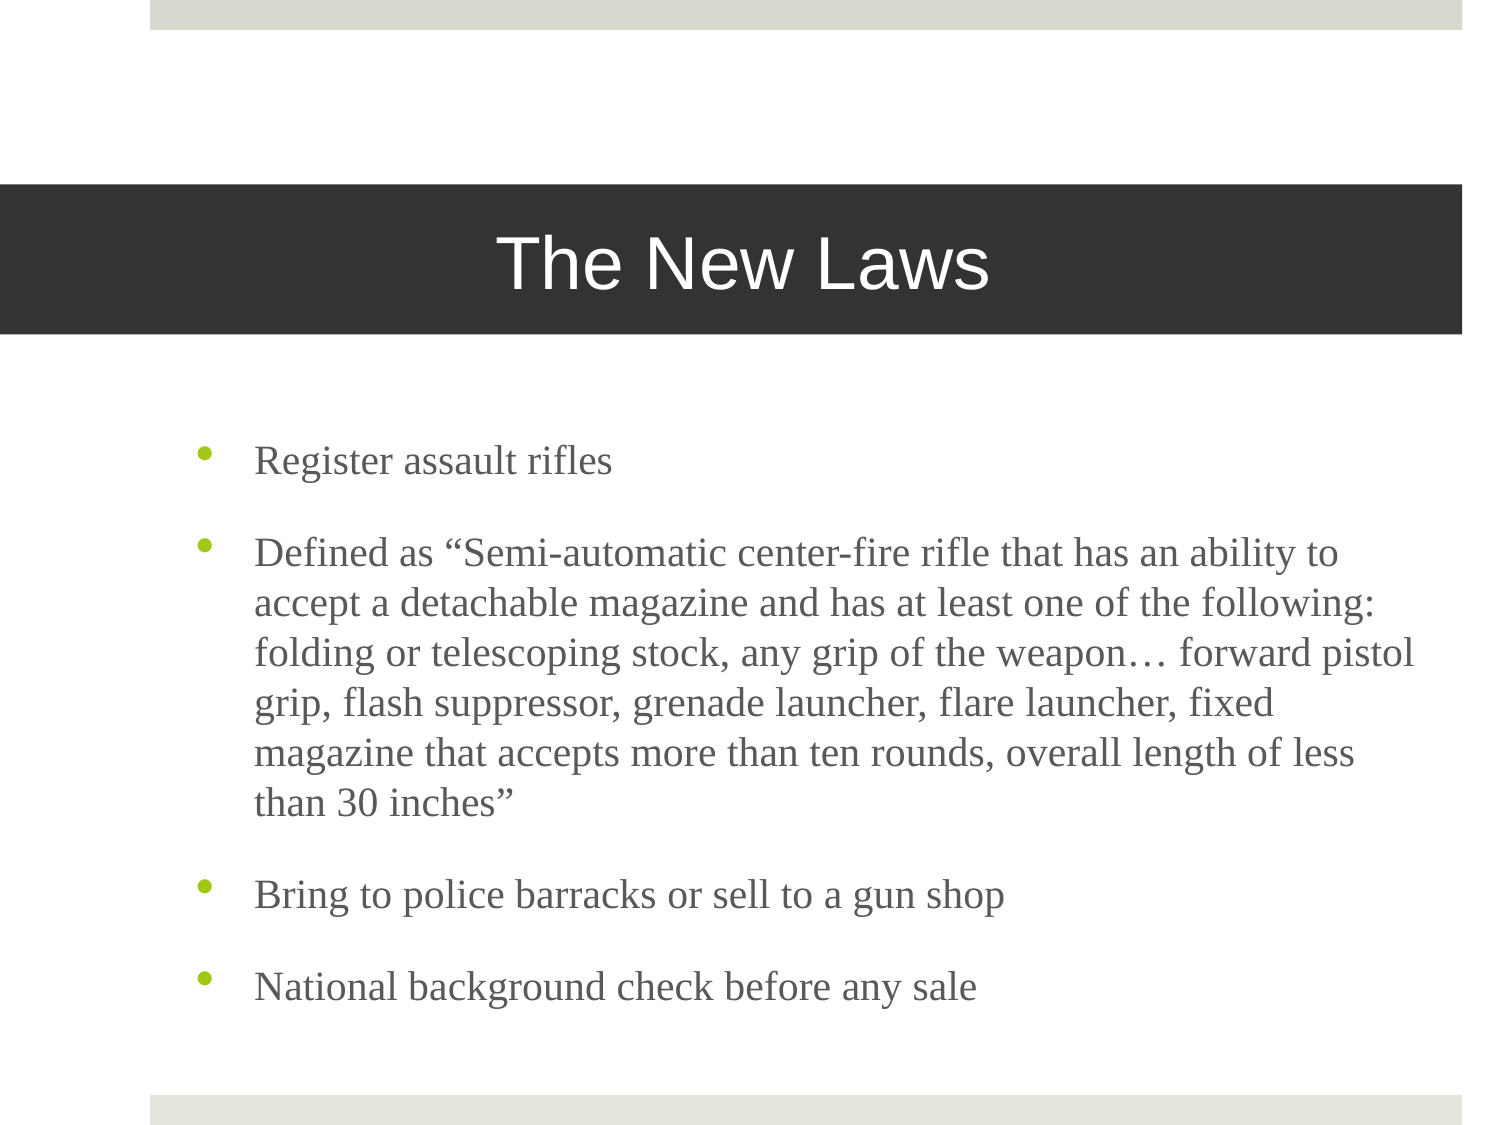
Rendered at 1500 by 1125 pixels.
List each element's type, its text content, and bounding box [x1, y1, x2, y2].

list Register assault rifles Defined as “Semi-automatic center-fire rifle that has an ability to accept a detachable magazine and has at least one of the following: folding or telescoping stock, any grip of the weapon… forward pistol grip, flash suppressor, grenade launcher, flare launcher, fixed magazine that accepts more than ten rounds, overall length of less than 30 inches” Bring to police barracks or sell to a gun shop National background check before any sale [182, 425, 1432, 1028]
title The New Laws [0, 184, 1463, 335]
